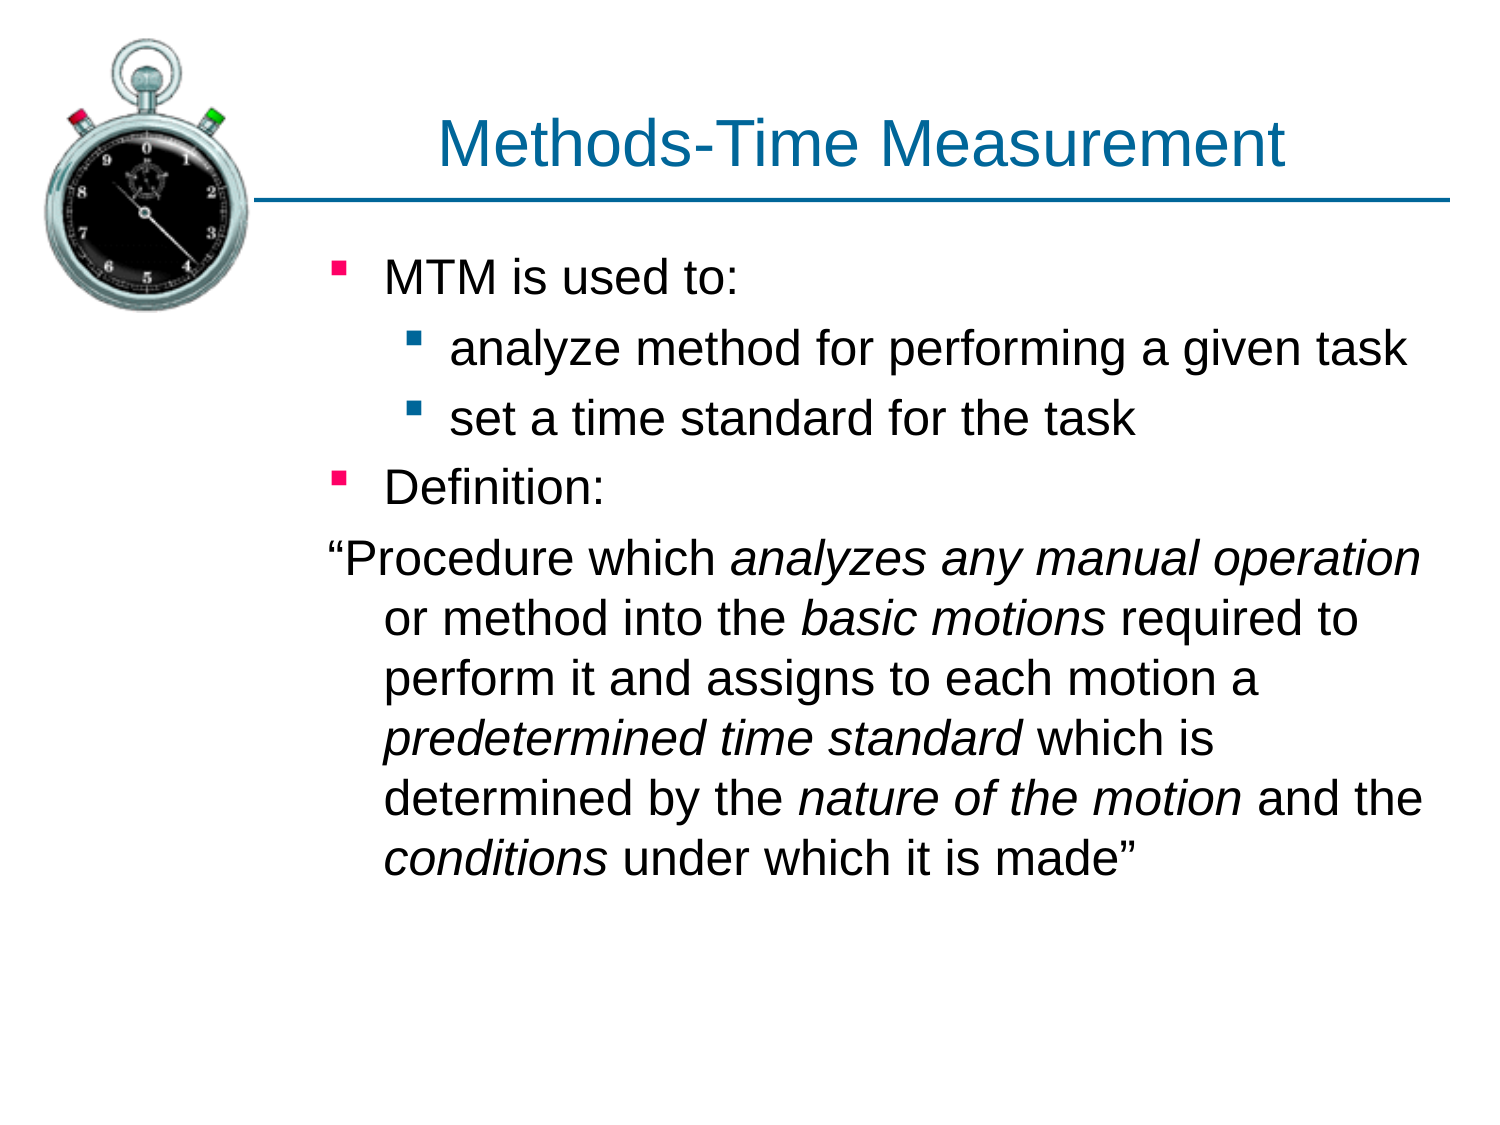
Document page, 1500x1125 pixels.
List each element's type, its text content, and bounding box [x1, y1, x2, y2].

title Methods-Time Measurement [275, 37, 1450, 188]
list MTM is used to: analyze method for performing a given task set a time standard for the task Definition: “Procedure which analyzes any manual operation or method into the basic motions required to perform it and assigns to each motion a predetermined time standard which is determined by the nature of the motion and the conditions under which it is made” [312, 237, 1488, 975]
picture [37, 37, 254, 313]
